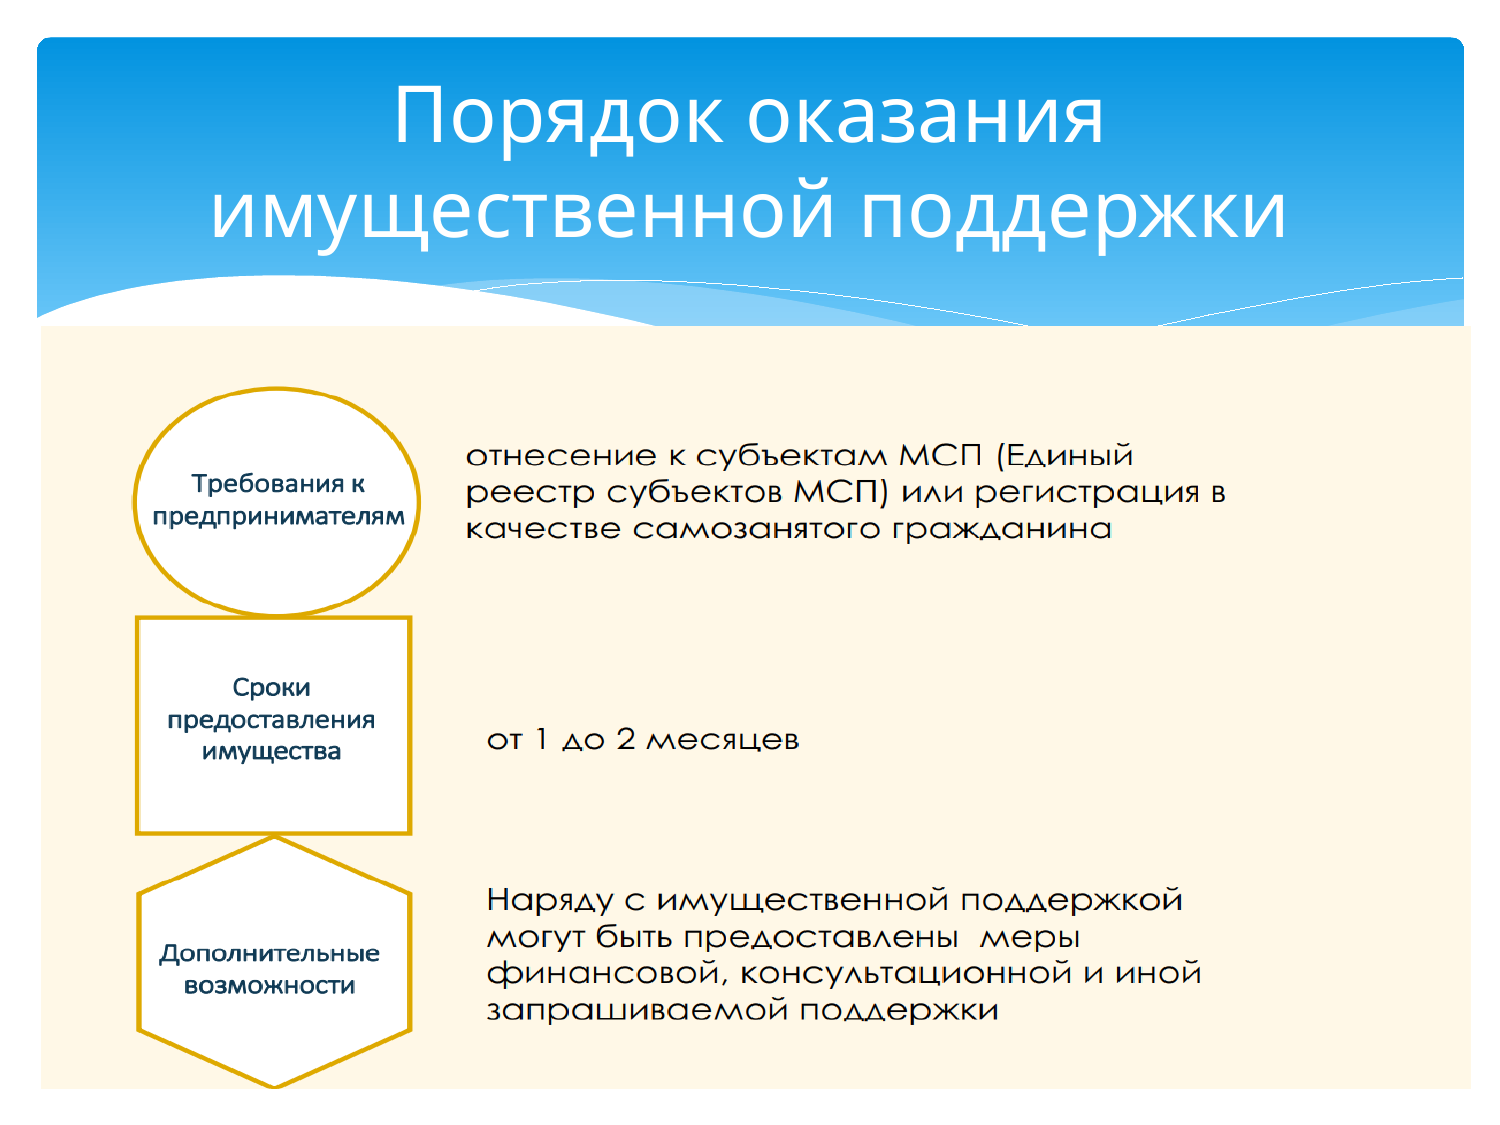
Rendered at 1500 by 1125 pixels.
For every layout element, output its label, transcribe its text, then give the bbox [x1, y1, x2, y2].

title Порядок оказания имущественной поддержки [75, 55, 1425, 261]
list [41, 326, 1471, 1089]
